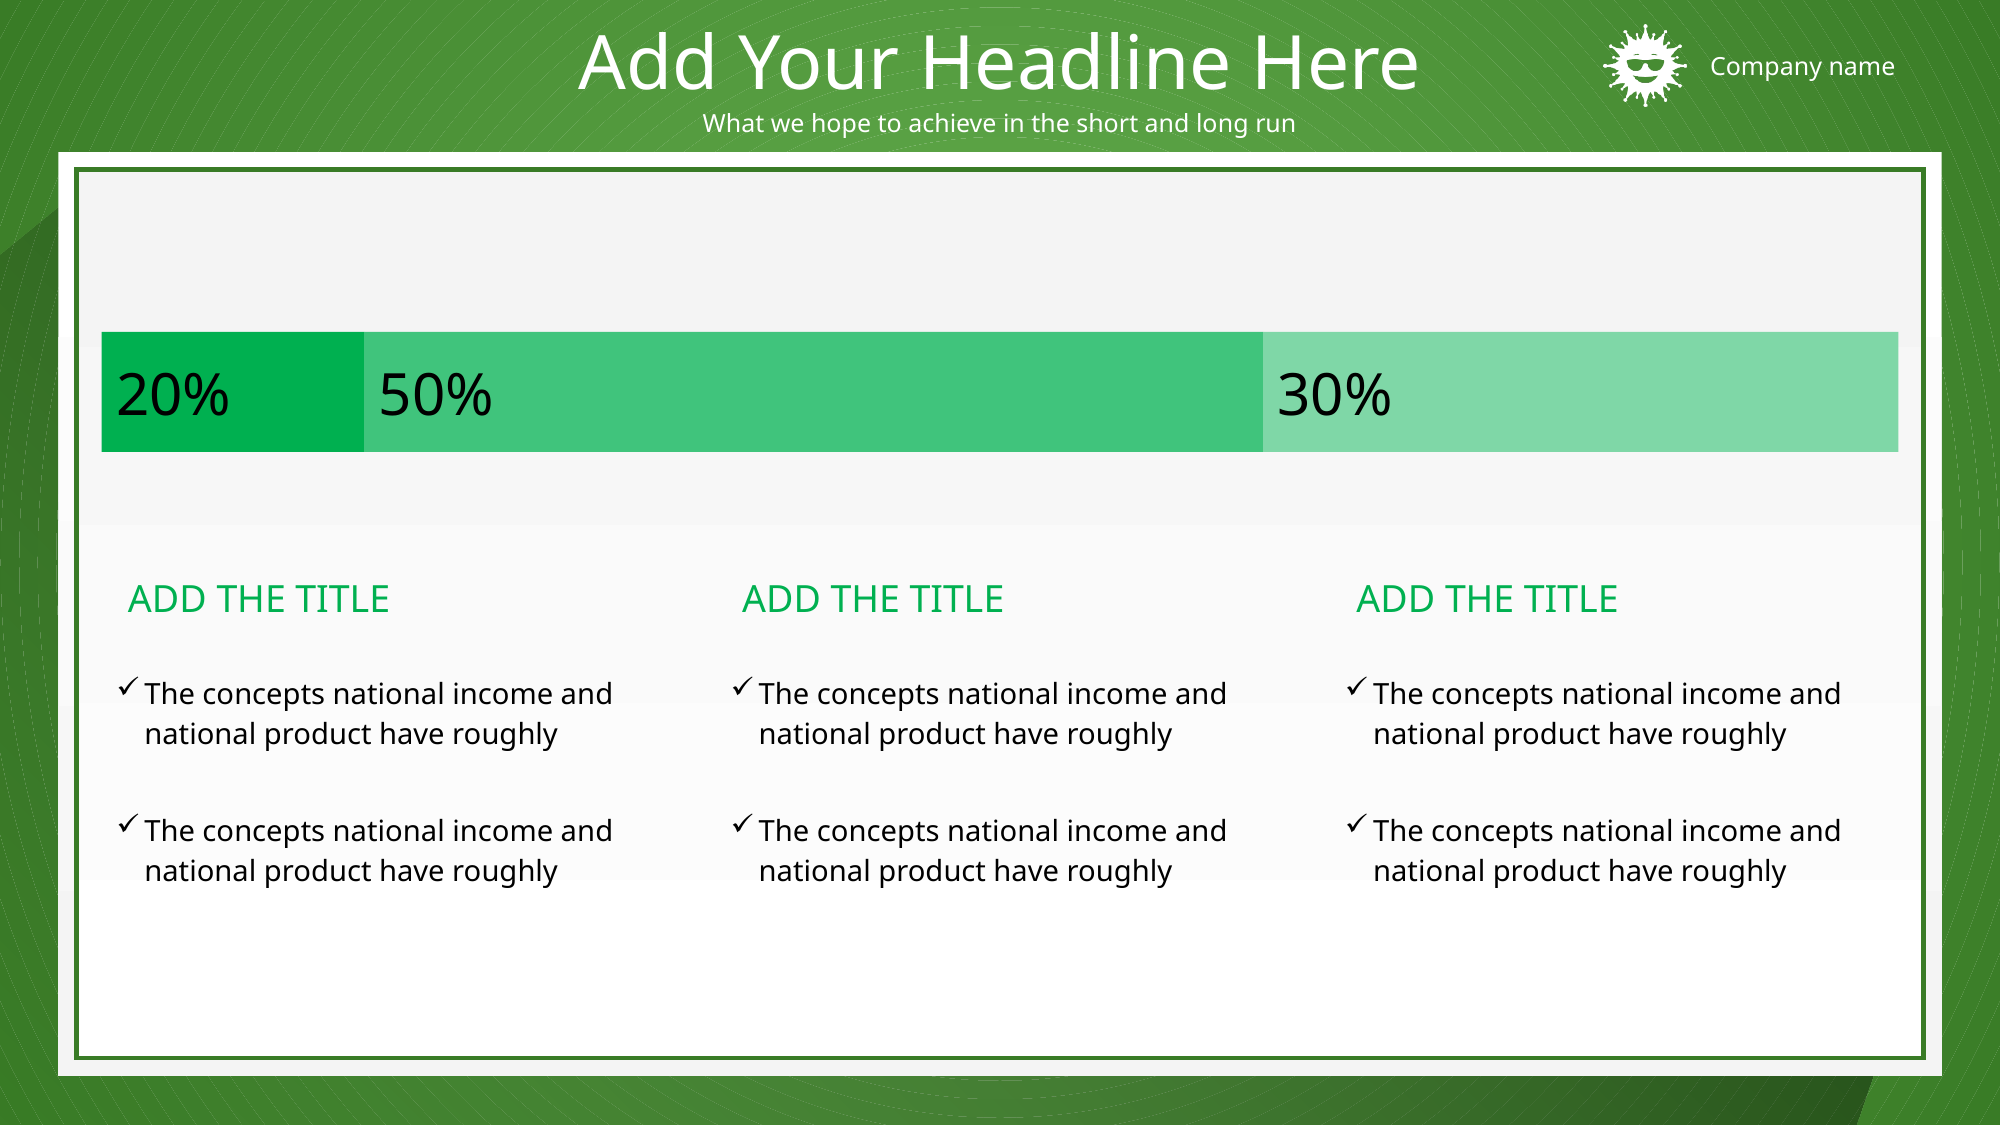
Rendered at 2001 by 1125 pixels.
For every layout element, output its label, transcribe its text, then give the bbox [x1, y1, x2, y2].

text_box [57, 151, 1943, 1077]
text_box The concepts national income and national product have roughly [101, 663, 670, 758]
text_box ADD THE TITLE [113, 567, 406, 627]
text_box ADD THE TITLE [1341, 567, 1634, 627]
text_box The concepts national income and national product have roughly [715, 800, 1285, 895]
text_box [0, 206, 1874, 1125]
text_box Add Your Headline Here [563, 7, 1437, 113]
text_box The concepts national income and national product have roughly [1330, 800, 1899, 895]
text_box What we hope to achieve in the short and long run [687, 97, 1313, 145]
text_box 50% [363, 331, 1262, 453]
text_box 20% [100, 331, 363, 453]
text_box The concepts national income and national product have roughly [101, 800, 670, 895]
text_box The concepts national income and national product have roughly [715, 663, 1285, 758]
picture [1603, 24, 1687, 107]
text_box [76, 168, 1924, 1059]
text_box 30% [1262, 331, 1899, 453]
text_box ADD THE TITLE [727, 567, 1020, 627]
text_box The concepts national income and national product have roughly [1330, 663, 1899, 758]
